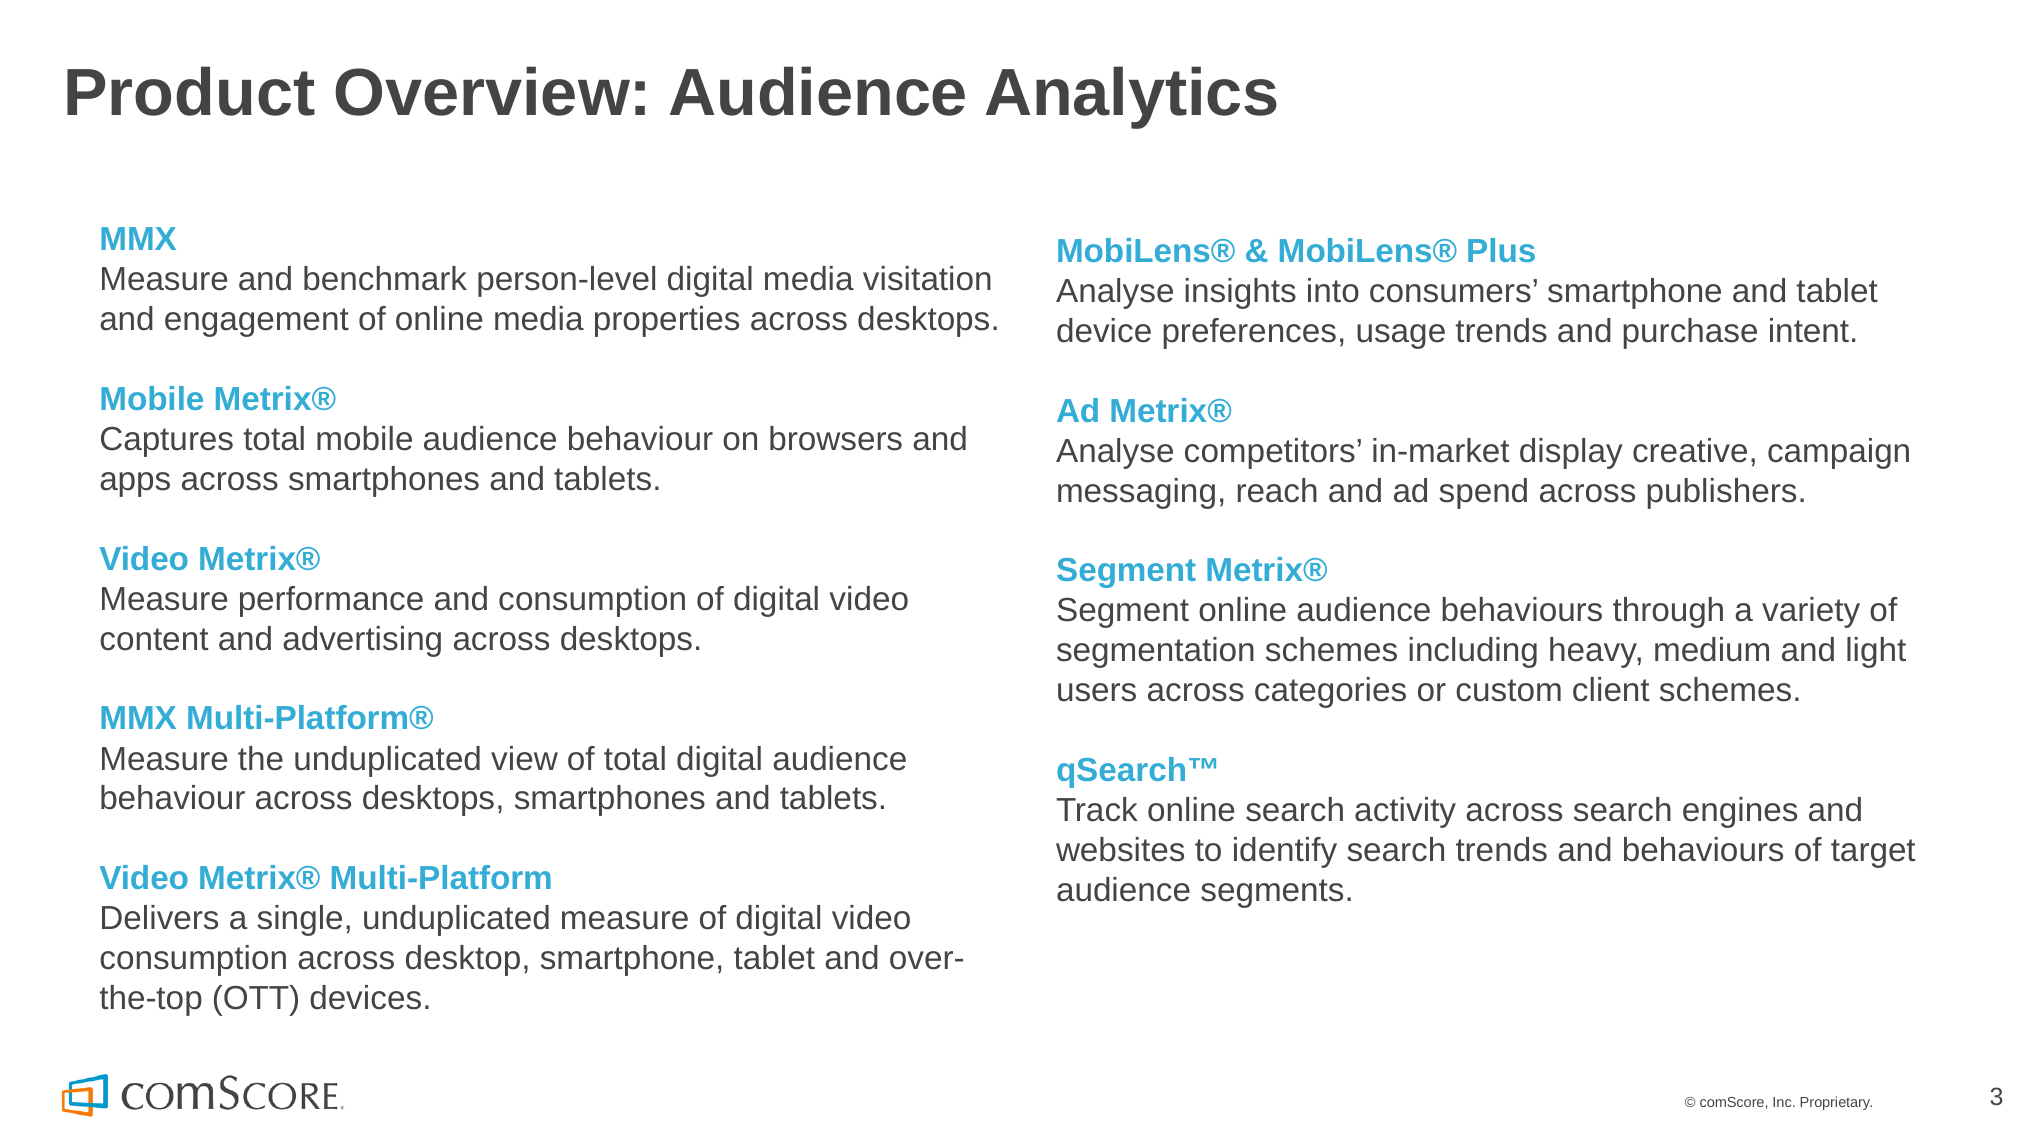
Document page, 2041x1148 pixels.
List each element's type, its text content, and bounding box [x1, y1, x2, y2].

text_box MMX Measure and benchmark person-level digital media visitation and engagement of online media properties across desktops. Mobile Metrix® Captures total mobile audience behaviour on browsers and apps across smartphones and tablets. Video Metrix® Measure performance and consumption of digital video content and advertising across desktops. MMX Multi-Platform® Measure the unduplicated view of total digital audience behaviour across desktops, smartphones and tablets. Video Metrix® Multi-Platform Delivers a single, unduplicated measure of digital video consumption across desktop, smartphone, tablet and over-the-top (OTT) devices. [84, 210, 1021, 1024]
picture [54, 1066, 351, 1124]
text_box MobiLens® & MobiLens® Plus Analyse insights into consumers’ smartphone and tablet device preferences, usage trends and purchase intent. Ad Metrix® Analyse competitors’ in-market display creative, campaign messaging, reach and ad spend across publishers. Segment Metrix® Segment online audience behaviours through a variety of segmentation schemes including heavy, medium and light users across categories or custom client schemes. qSearch™ Track online search activity across search engines and websites to identify search trends and behaviours of target audience segments. [1041, 181, 1977, 916]
title Product Overview: Audience Analytics [45, 0, 1995, 188]
list [45, 206, 997, 1032]
list [1043, 206, 1995, 1032]
